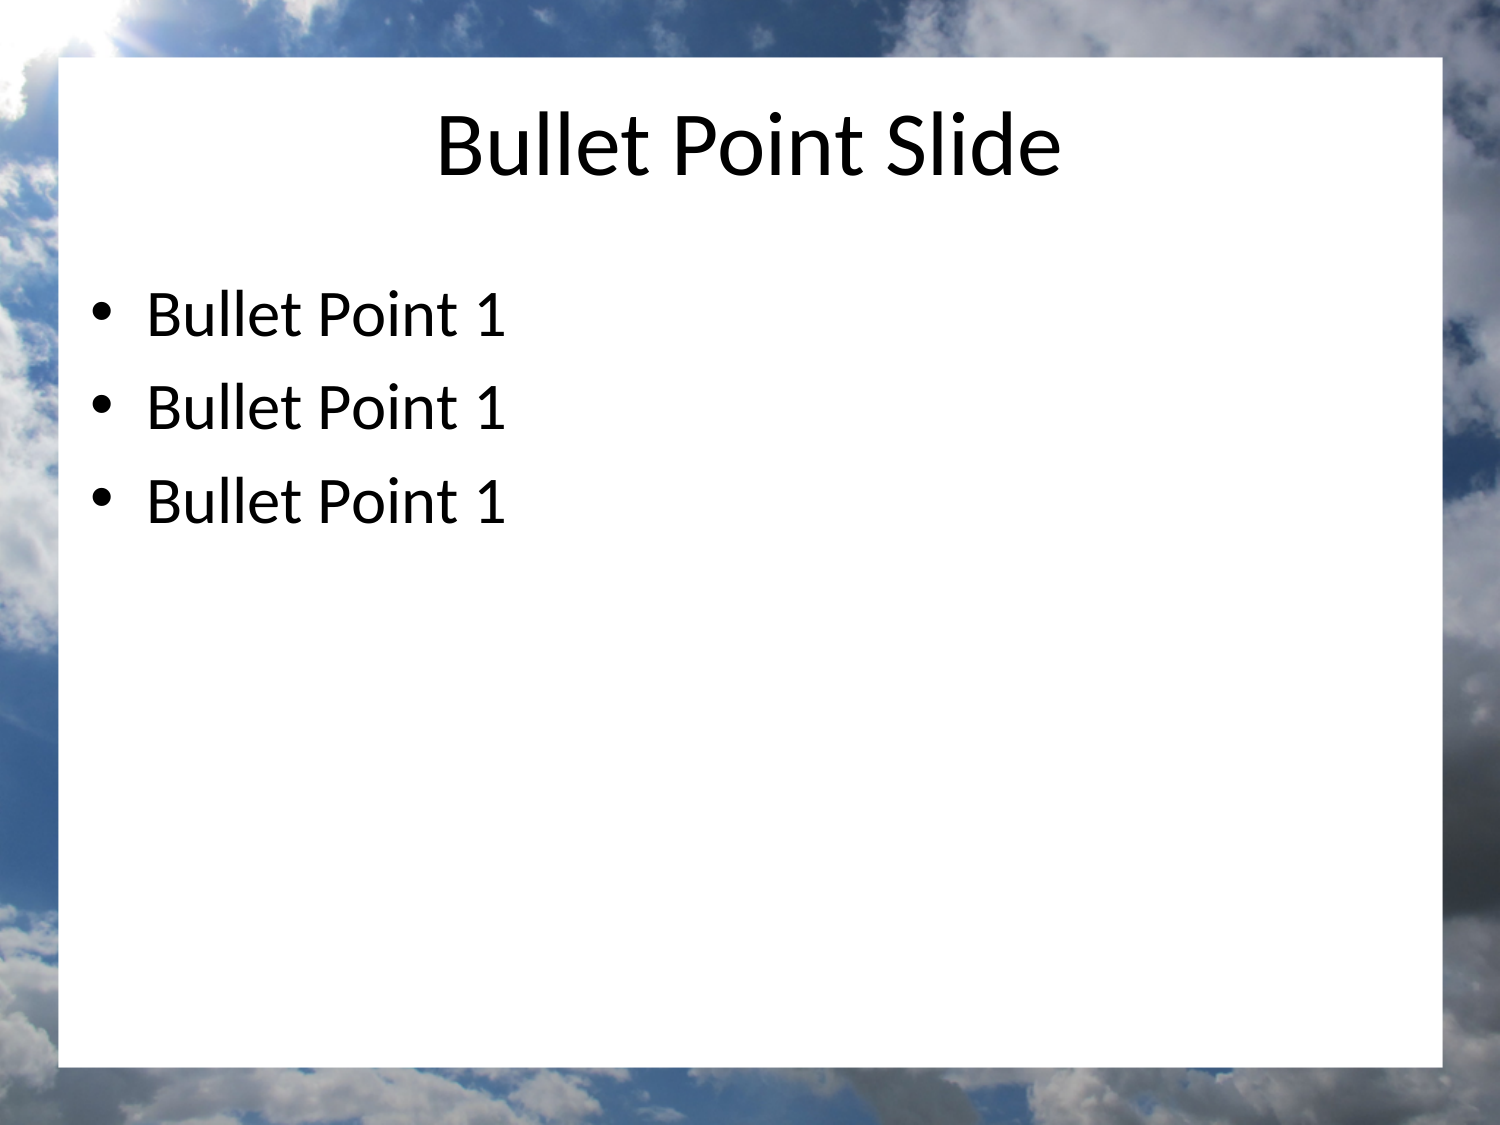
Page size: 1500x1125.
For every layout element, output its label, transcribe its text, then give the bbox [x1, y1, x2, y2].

title Bullet Point Slide [75, 45, 1425, 233]
picture [0, 0, 1500, 1125]
list Bullet Point 1 Bullet Point 1 Bullet Point 1 [75, 262, 1425, 1005]
